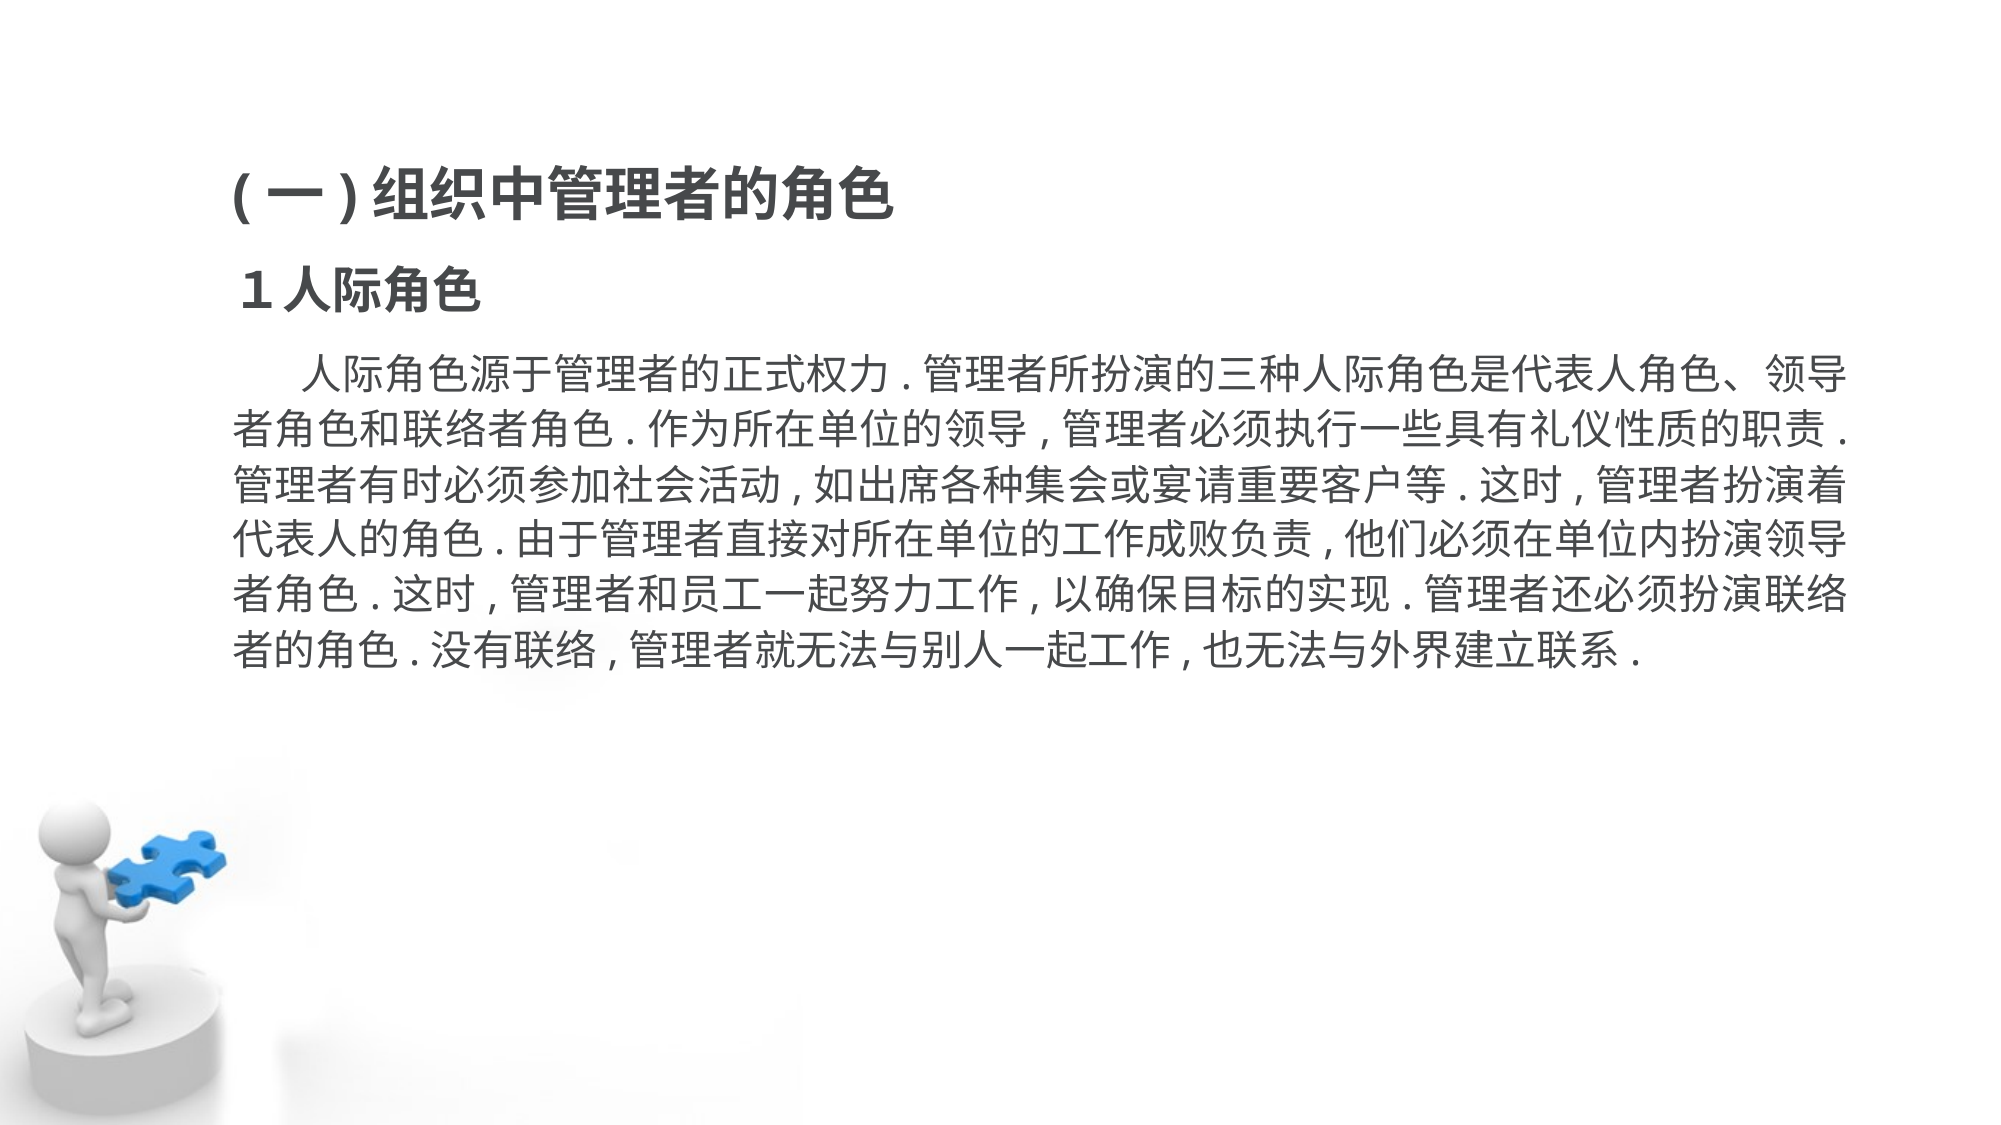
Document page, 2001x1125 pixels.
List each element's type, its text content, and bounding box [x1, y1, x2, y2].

list (一)组织中管理者的角色 １人际角色 人际角色源于管理者的正式权力.管理者所扮演的三种人际角色是代表人角色、领导 者角色和联络者角色.作为所在单位的领导,管理者必须执行一些具有礼仪性质的职责. 管理者有时必须参加社会活动,如出席各种集会或宴请重要客户等.这时,管理者扮演着代表人的角色.由于管理者直接对所在单位的工作成败负责,他们必须在单位内扮演领导 者角色.这时,管理者和员工一起努力工作,以确保目标的实现.管理者还必须扮演联络 者的角色.没有联络,管理者就无法与别人一起工作,也无法与外界建立联系. [217, 142, 1864, 1014]
picture [0, 383, 1296, 1125]
